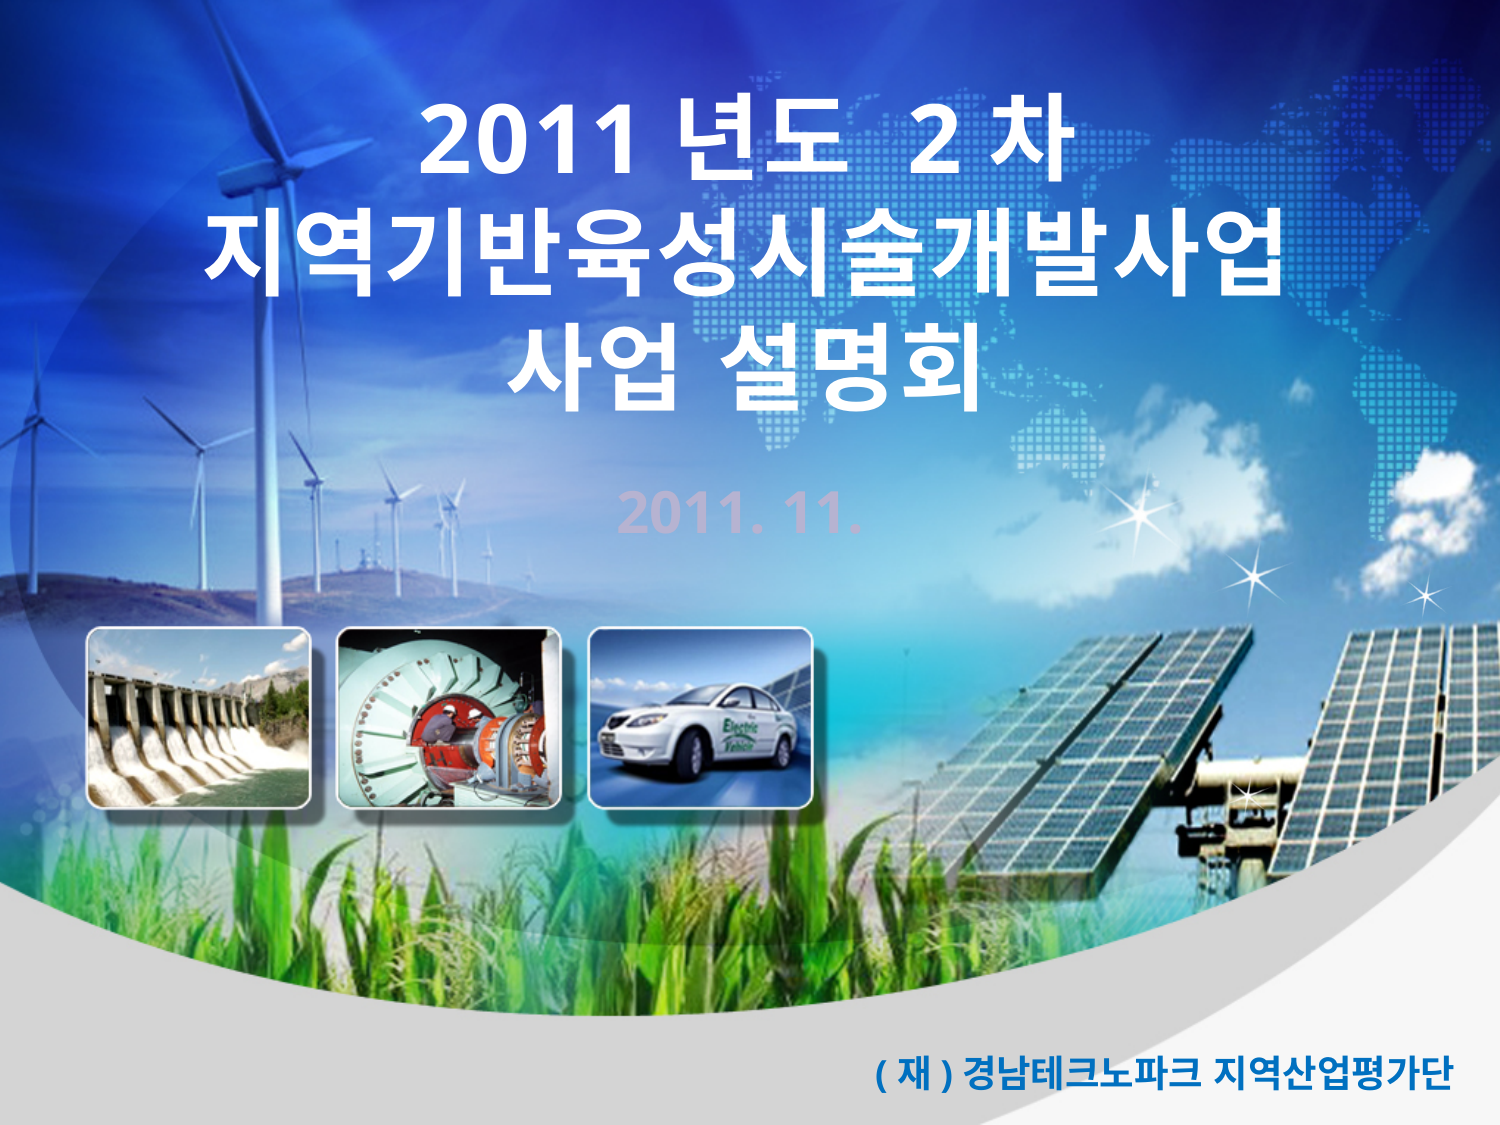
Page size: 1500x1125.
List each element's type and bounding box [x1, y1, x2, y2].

picture [0, 0, 1500, 1125]
text_box [1068, 443, 1460, 830]
